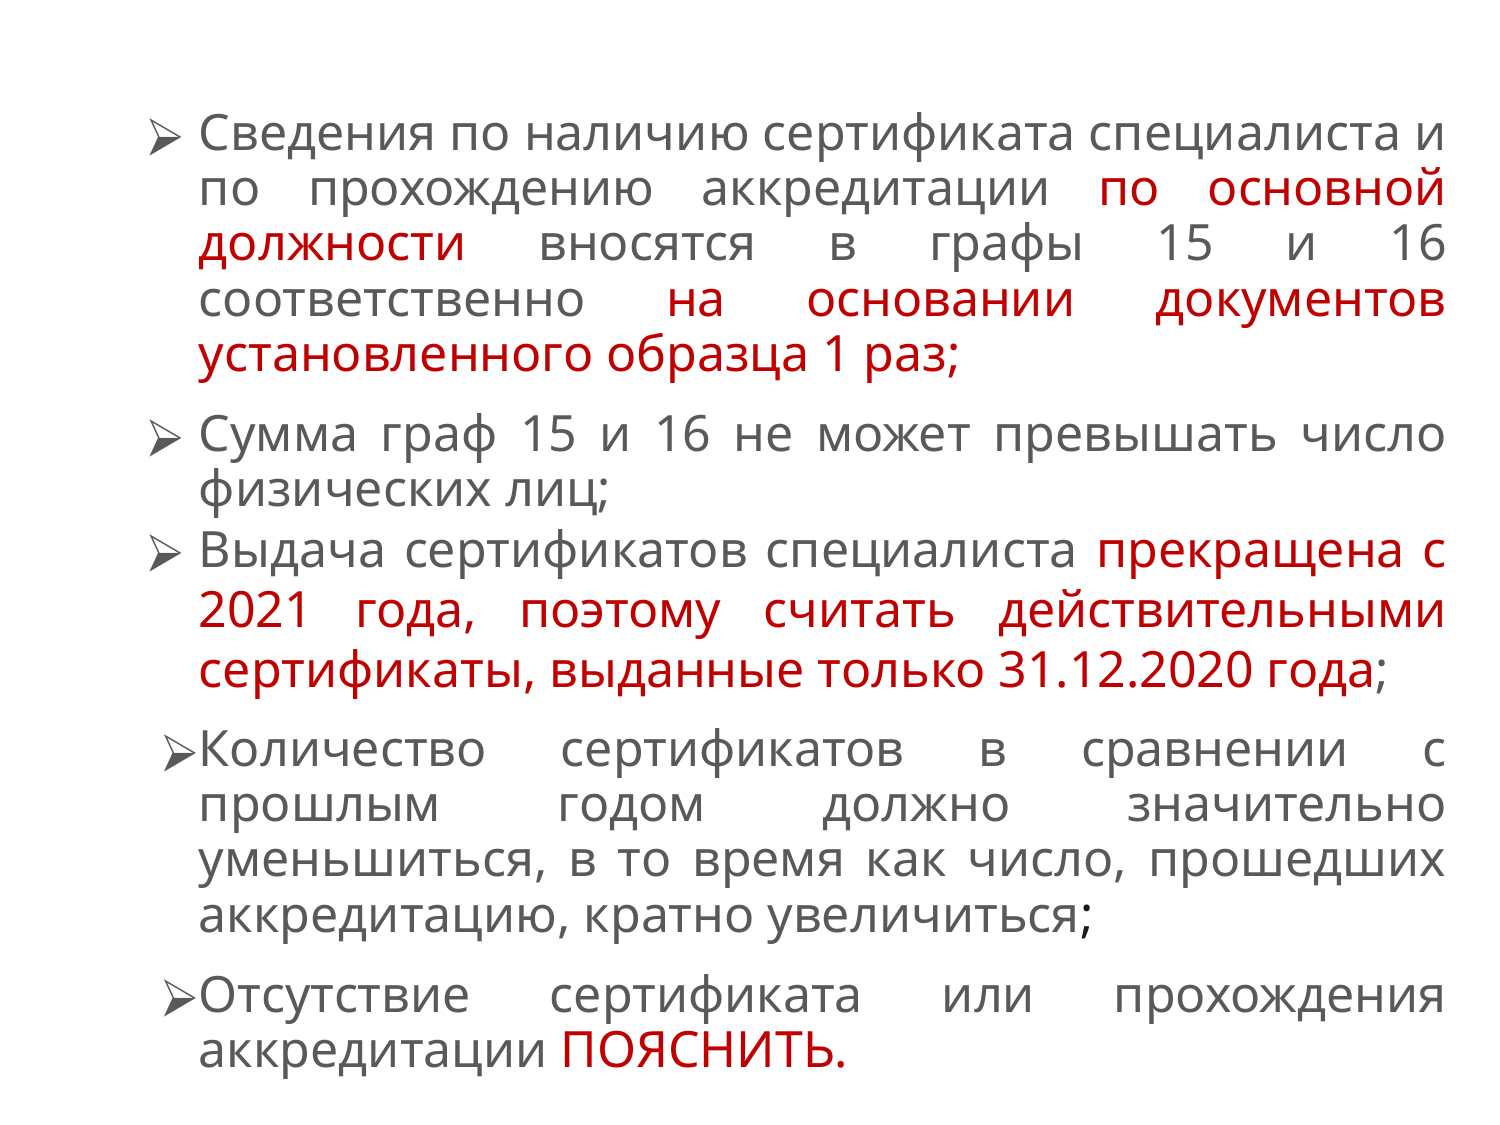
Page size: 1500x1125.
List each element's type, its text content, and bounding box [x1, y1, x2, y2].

list Сведения по наличию сертификата специалиста и по прохождению аккредитации по основной должности вносятся в графы 15 и 16 соответственно на основании документов установленного образца 1 раз; Сумма граф 15 и 16 не может превышать число физических лиц; Выдача сертификатов специалиста прекращена с 2021 года, поэтому считать действительными сертификаты, выданные только 31.12.2020 года; Количество сертификатов в сравнении с прошлым годом должно значительно уменьшиться, в то время как число, прошедших аккредитацию, кратно увеличиться; Отсутствие сертификата или прохождения аккредитации ПОЯСНИТЬ. [123, 101, 1447, 961]
